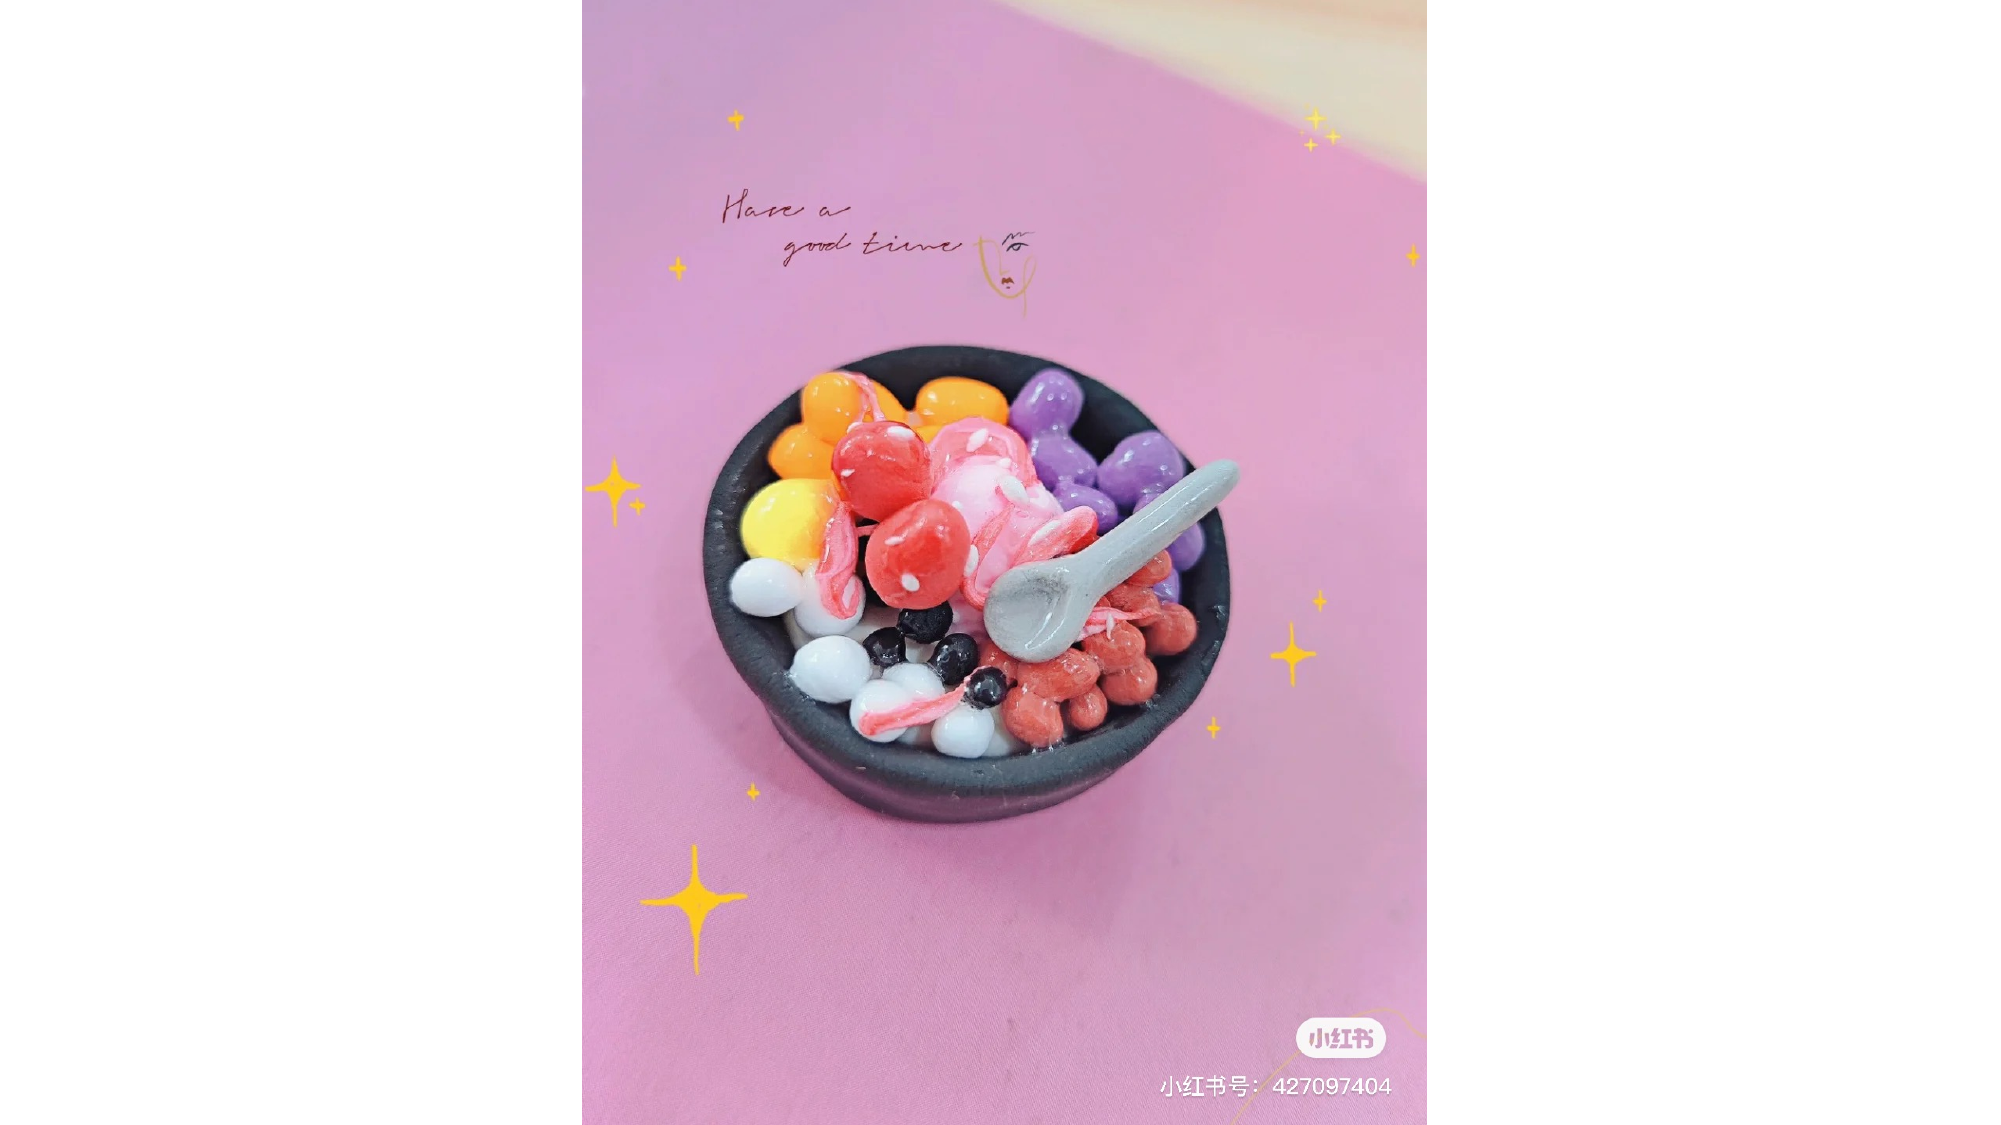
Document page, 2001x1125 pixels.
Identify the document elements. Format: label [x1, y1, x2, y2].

list [582, 0, 1427, 1125]
